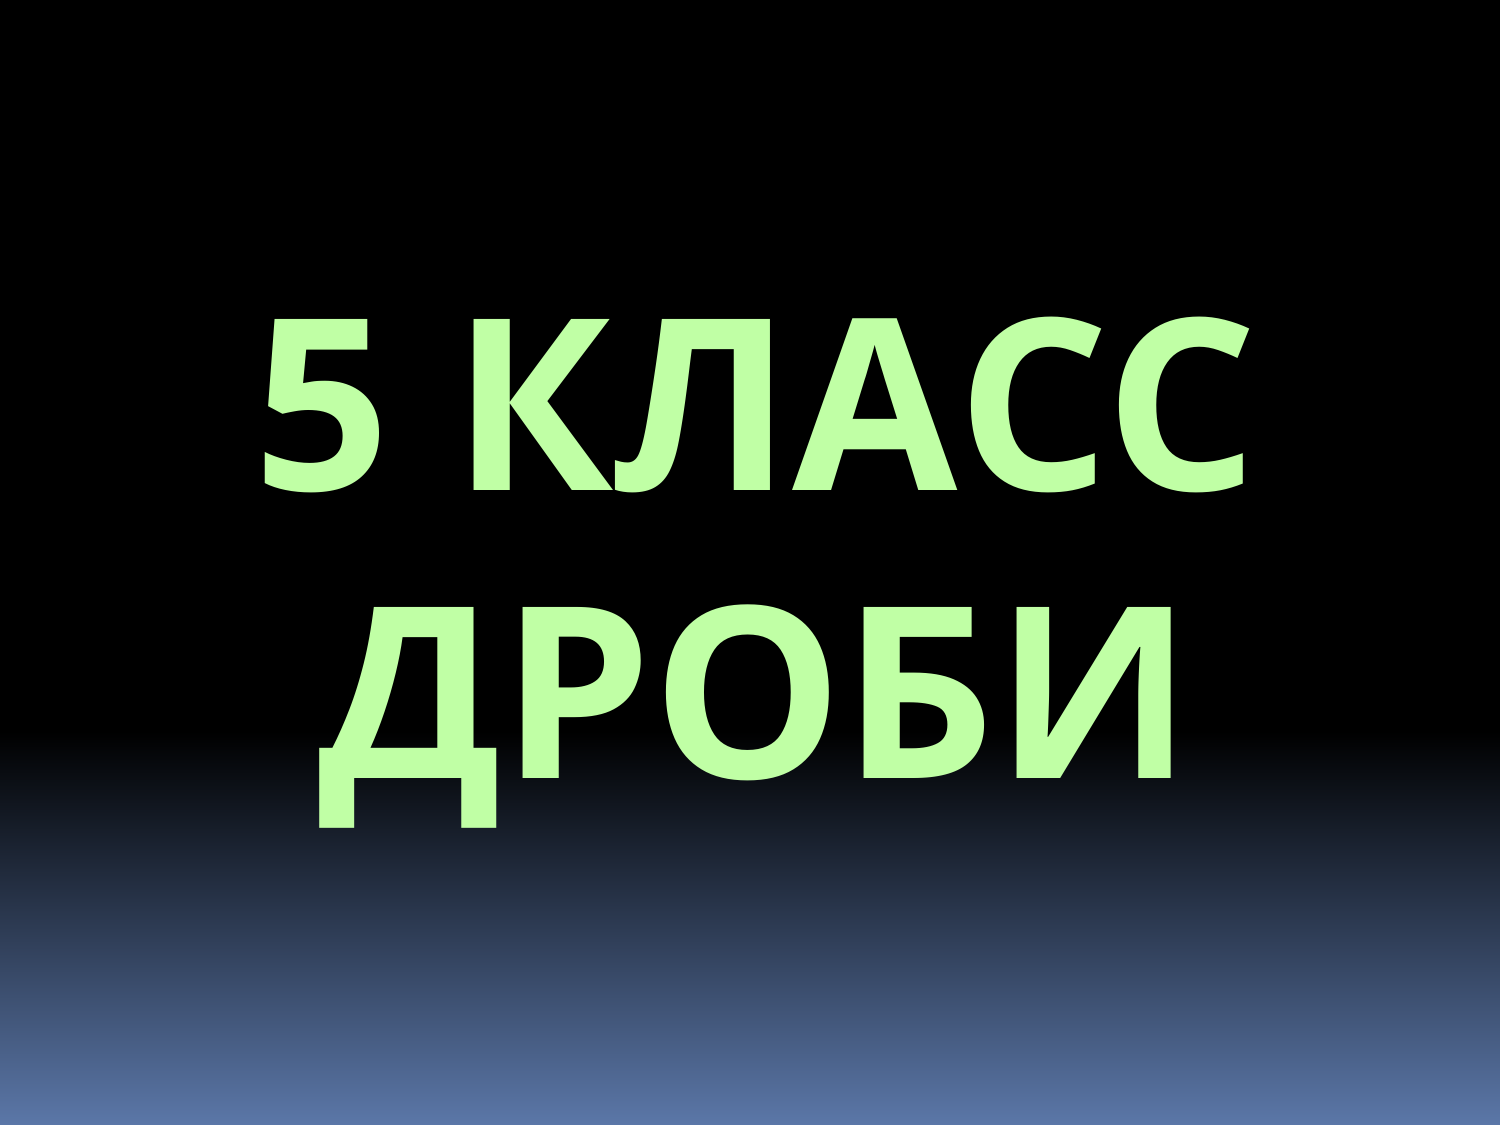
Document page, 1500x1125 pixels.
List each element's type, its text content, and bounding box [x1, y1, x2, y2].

text_box 5 КЛАСС ДРОБИ [238, 243, 1273, 834]
